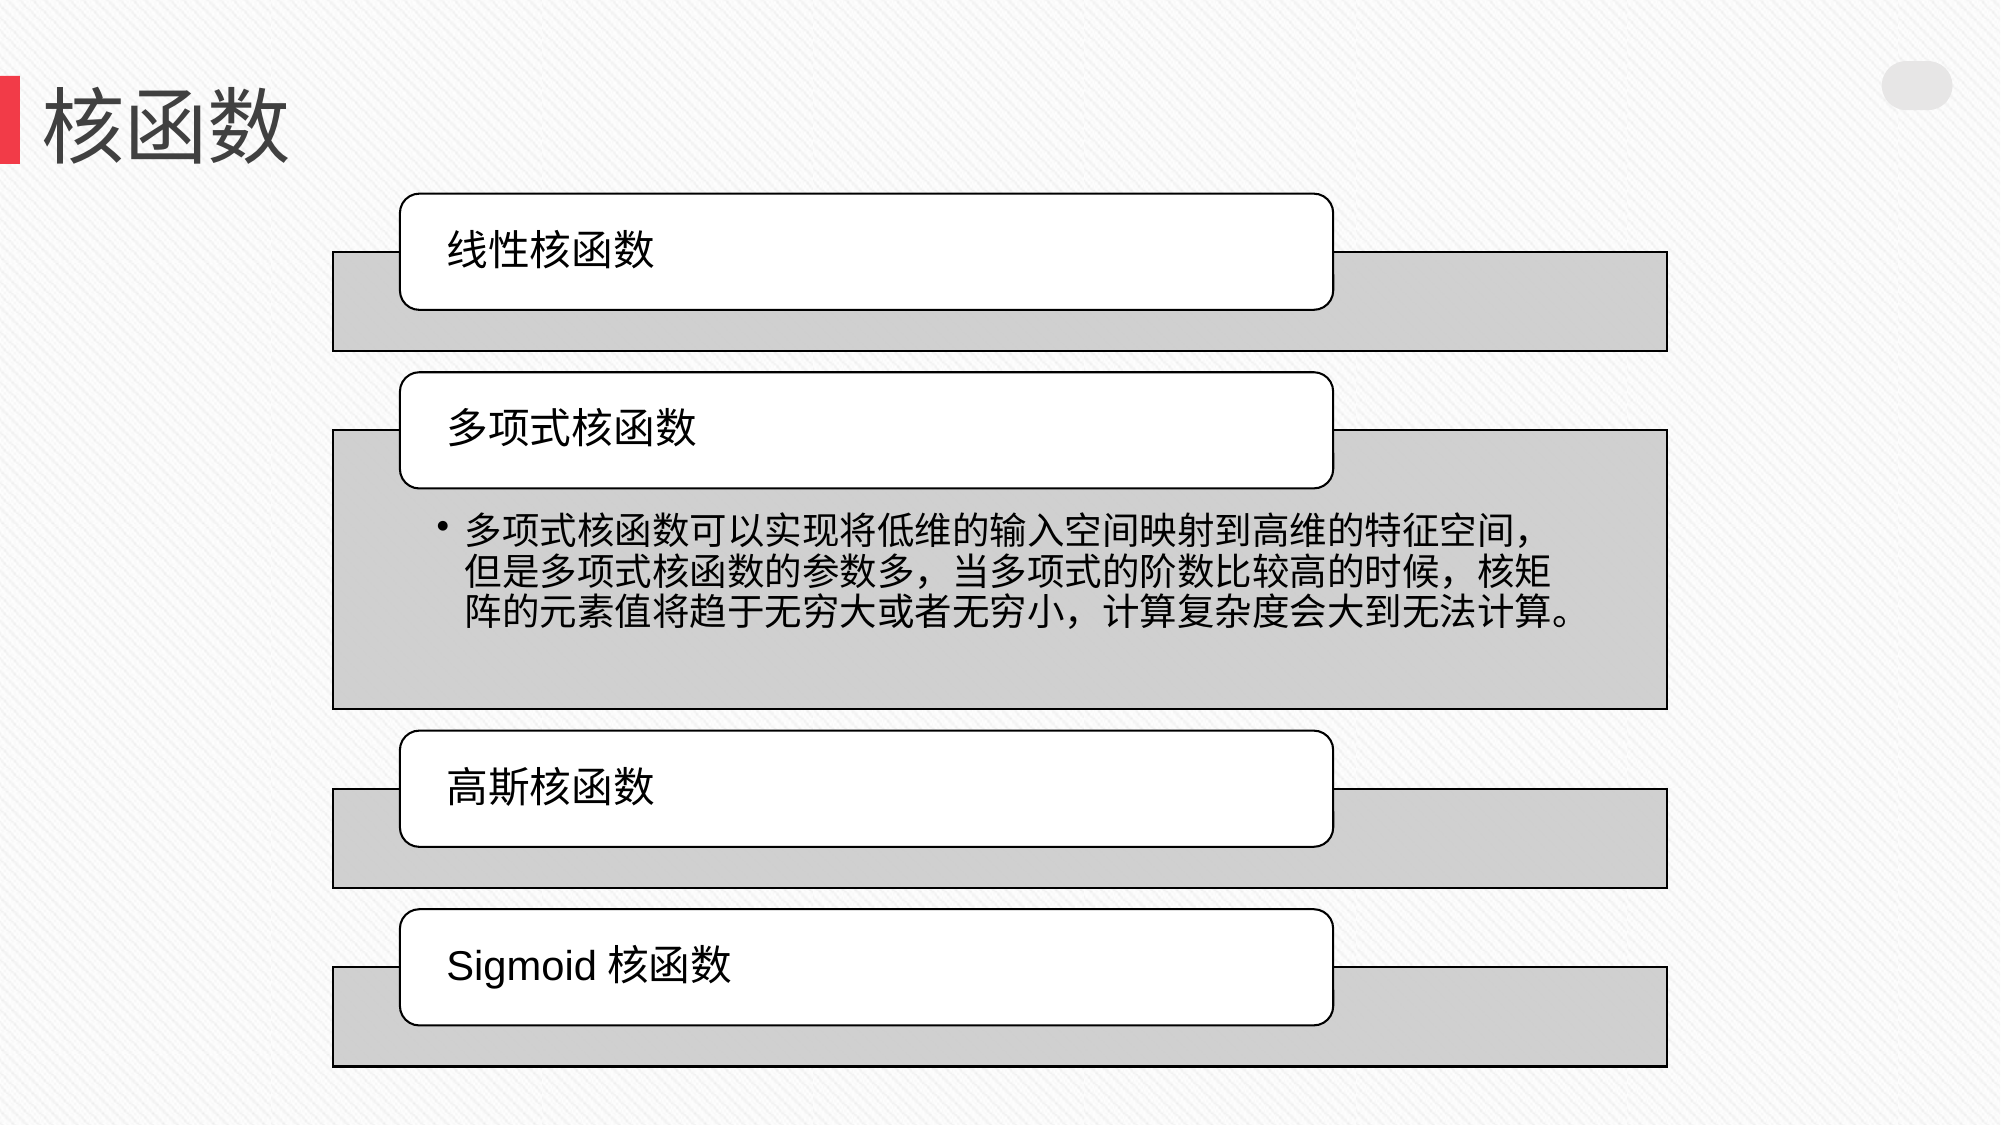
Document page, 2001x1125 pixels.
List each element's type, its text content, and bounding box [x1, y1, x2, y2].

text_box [333, 185, 1667, 1075]
picture [0, 0, 2001, 1125]
list 核函数 [41, 75, 1836, 186]
